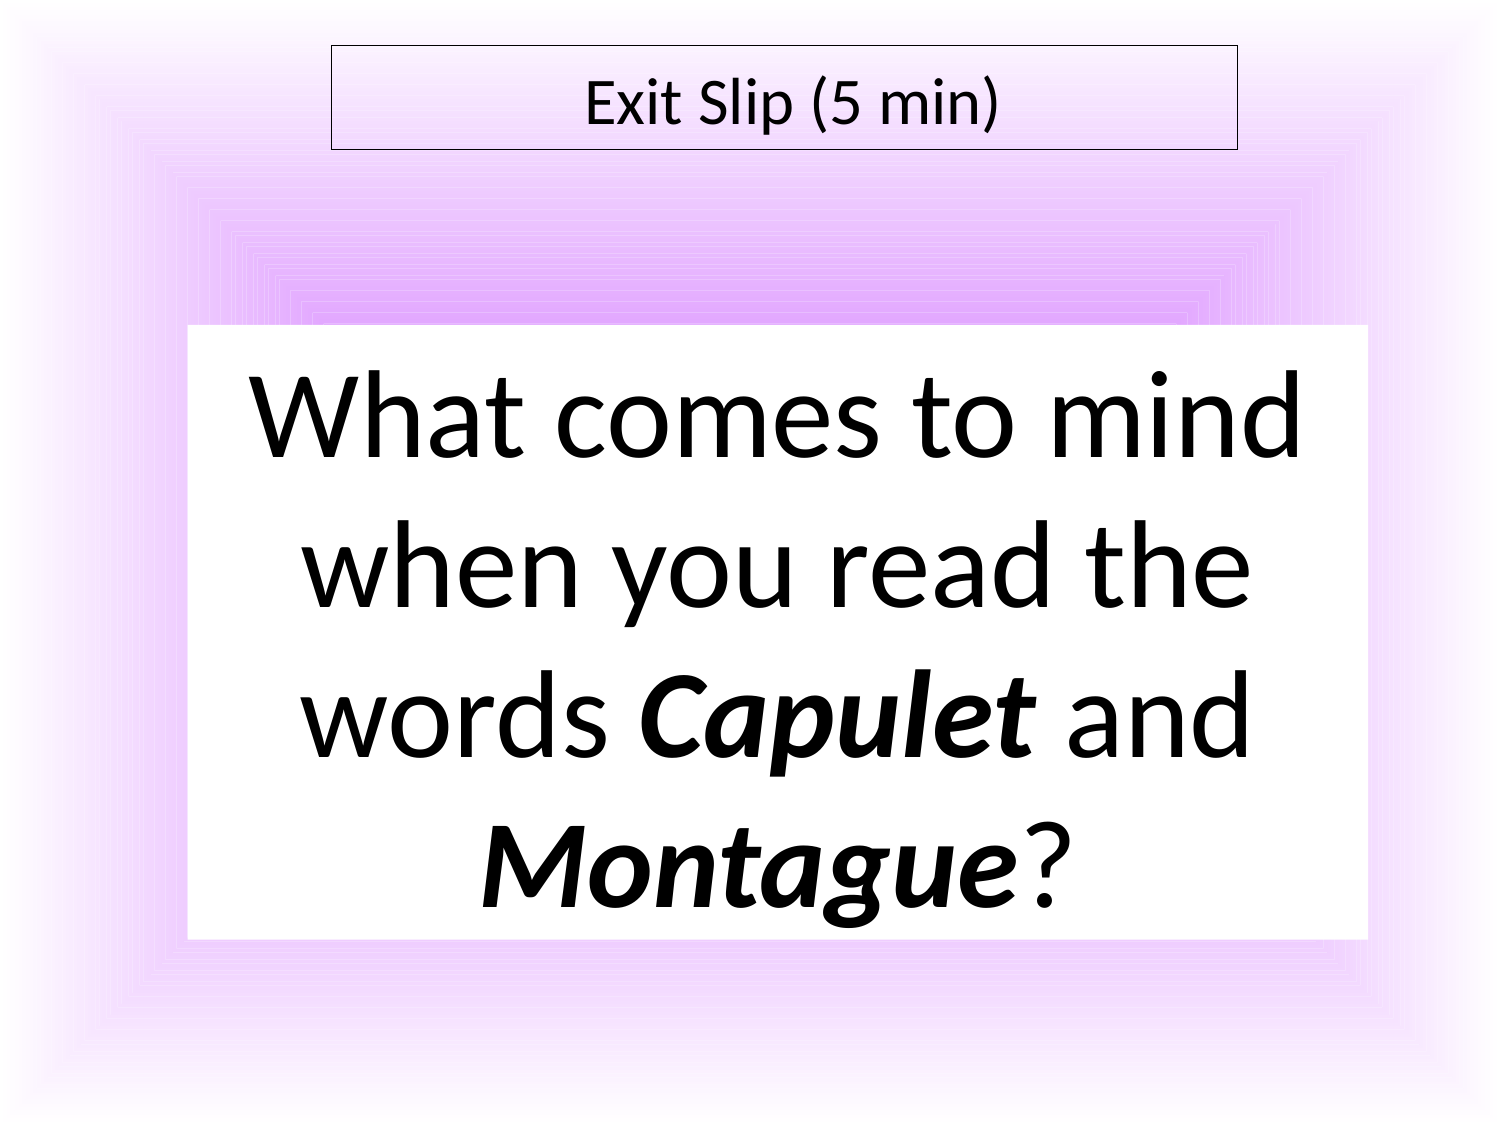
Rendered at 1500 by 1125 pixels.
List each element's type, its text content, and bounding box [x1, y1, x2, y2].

text_box Exit Slip (5 min) [331, 45, 1238, 150]
text_box What comes to mind when you read the words Capulet and Montague? [187, 324, 1369, 940]
